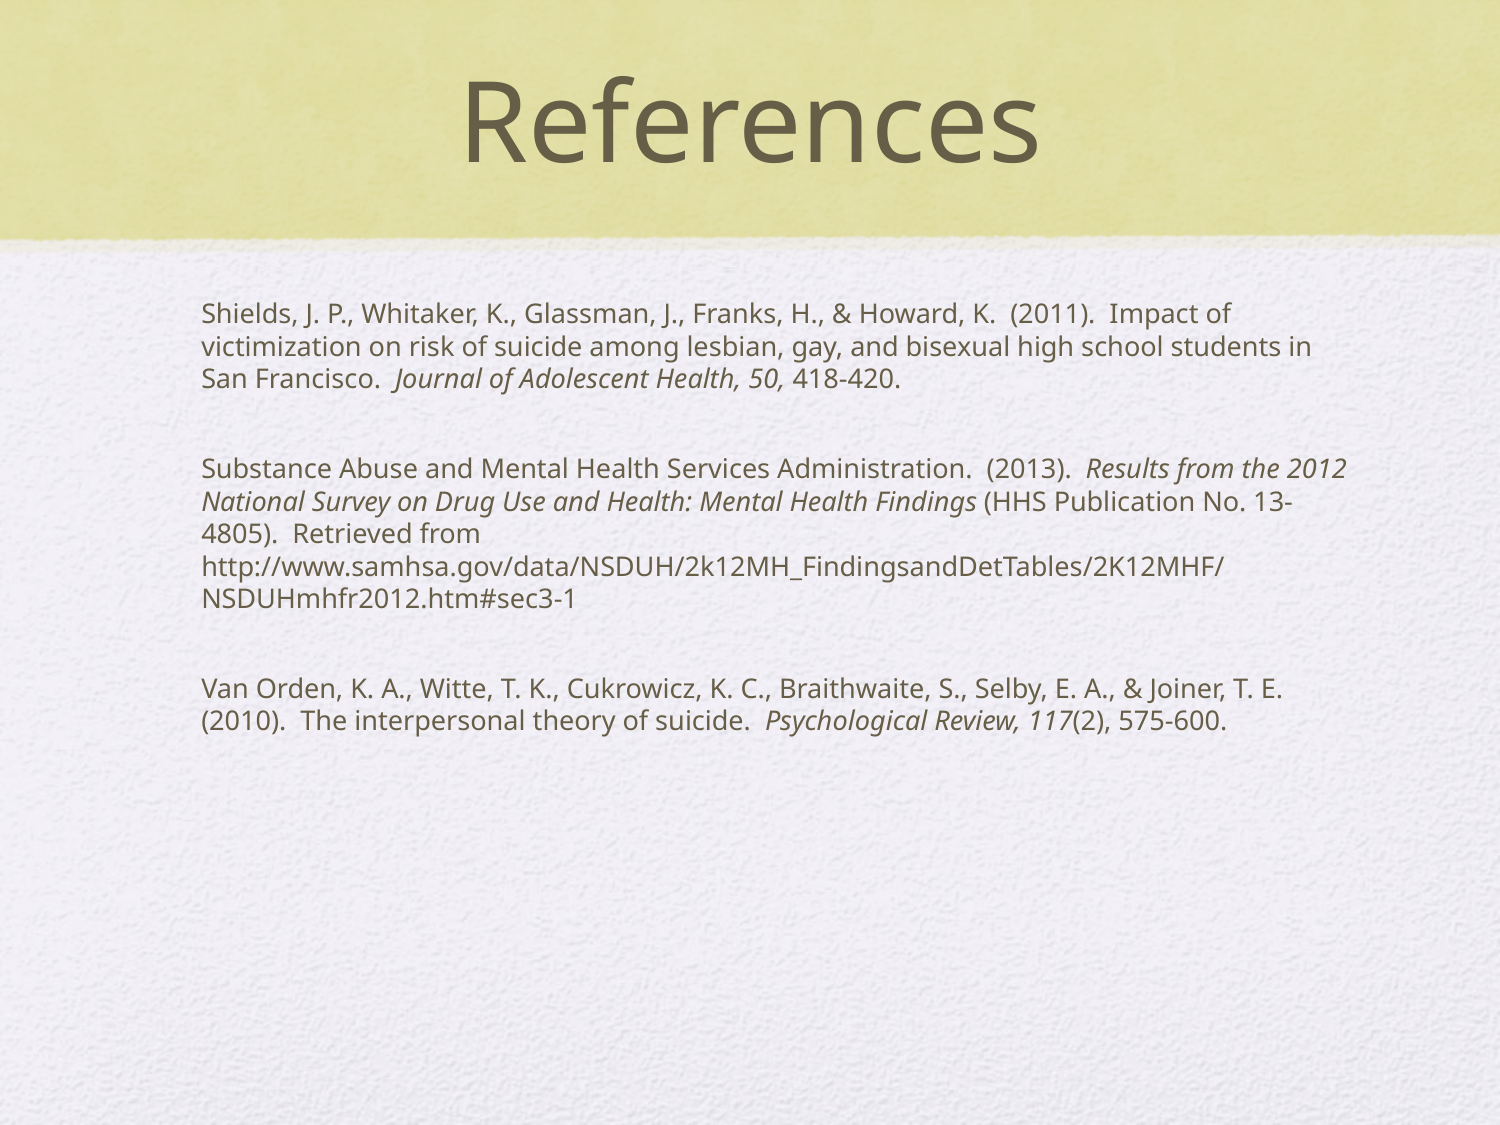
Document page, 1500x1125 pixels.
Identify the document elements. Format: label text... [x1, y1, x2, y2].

picture [0, 225, 1500, 1125]
list Shields, J. P., Whitaker, K., Glassman, J., Franks, H., & Howard, K. (2011). Impact of victimization on risk of suicide among lesbian, gay, and bisexual high school students in San Francisco. Journal of Adolescent Health, 50, 418-420. Substance Abuse and Mental Health Services Administration. (2013). Results from the 2012 National Survey on Drug Use and Health: Mental Health Findings (HHS Publication No. 13-4805). Retrieved from http://www.samhsa.gov/data/NSDUH/2k12MH_FindingsandDetTables/2K12MHF/NSDUHmhfr2012.htm#sec3-1 Van Orden, K. A., Witte, T. K., Cukrowicz, K. C., Braithwaite, S., Selby, E. A., & Joiner, T. E. (2010). The interpersonal theory of suicide. Psychological Review, 117(2), 575-600. [129, 288, 1372, 993]
title References [129, 6, 1372, 239]
